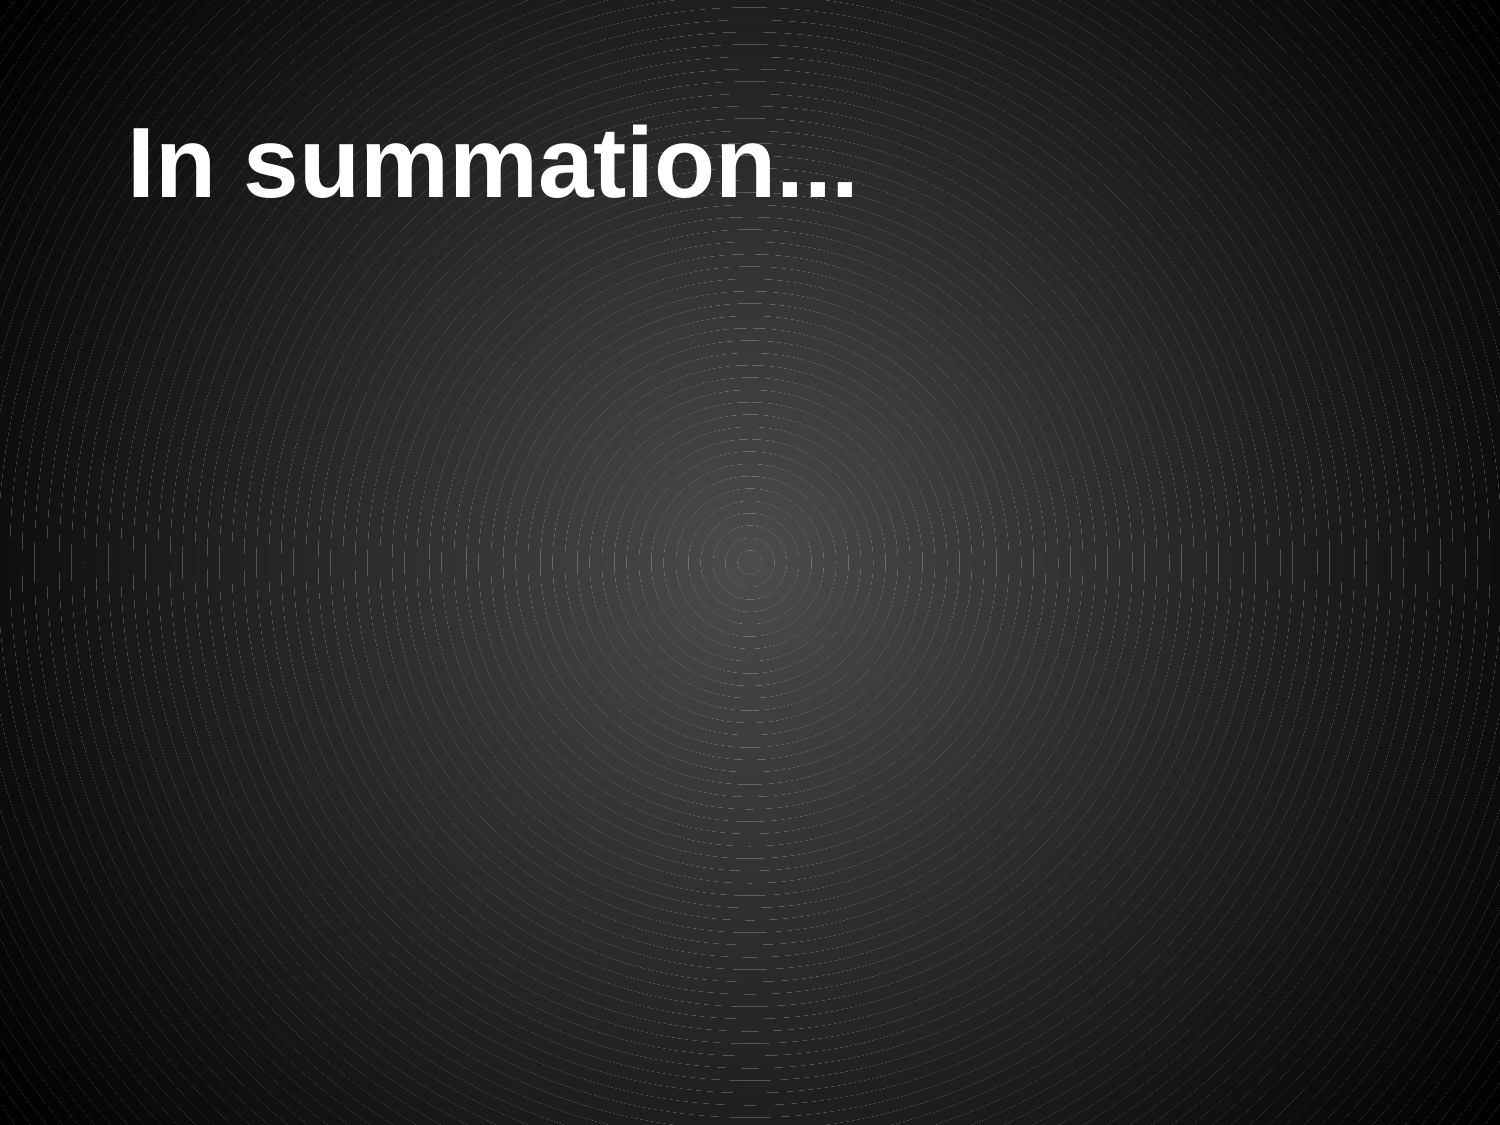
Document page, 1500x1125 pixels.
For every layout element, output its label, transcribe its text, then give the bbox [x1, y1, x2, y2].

title In summation... [75, 45, 1425, 233]
